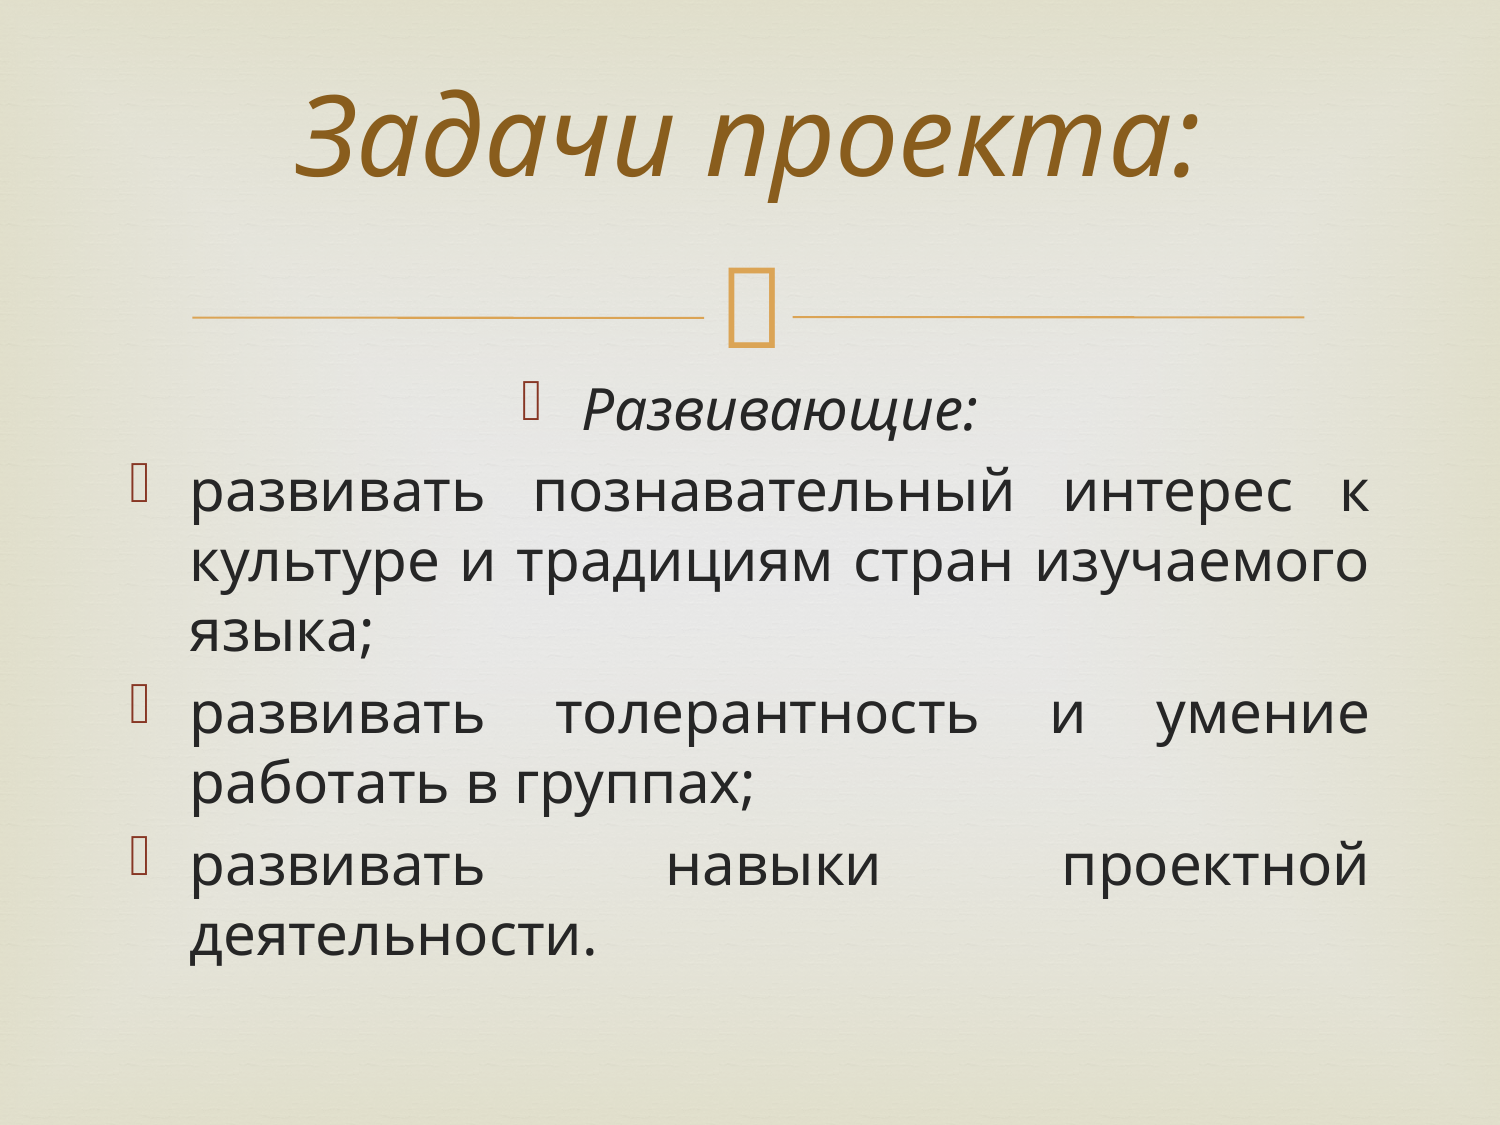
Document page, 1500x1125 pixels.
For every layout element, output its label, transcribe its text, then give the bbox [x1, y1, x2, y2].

title Задачи проекта: [112, 42, 1386, 220]
list Развивающие: развивать познавательный интерес к культуре и традициям стран изучаемого языка; развивать толерантность и умение работать в группах; развивать навыки проектной деятельности. [114, 302, 1386, 1005]
